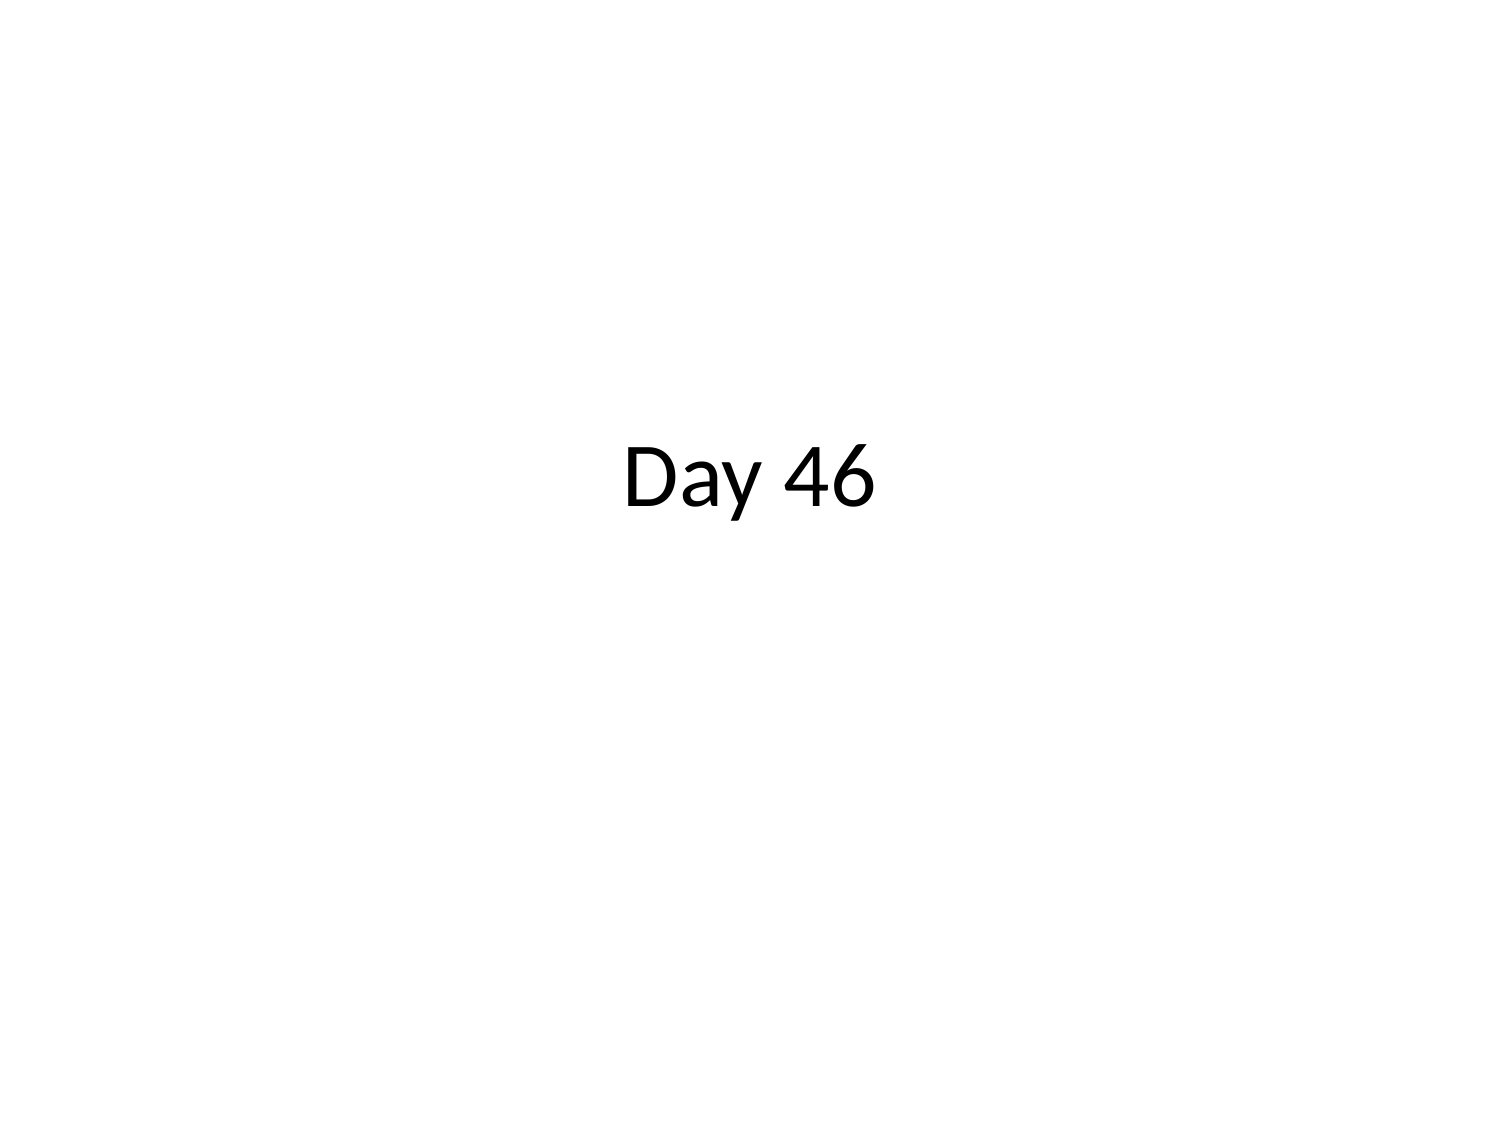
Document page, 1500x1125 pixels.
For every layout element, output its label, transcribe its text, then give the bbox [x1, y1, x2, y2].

title Day 46 [112, 349, 1388, 591]
